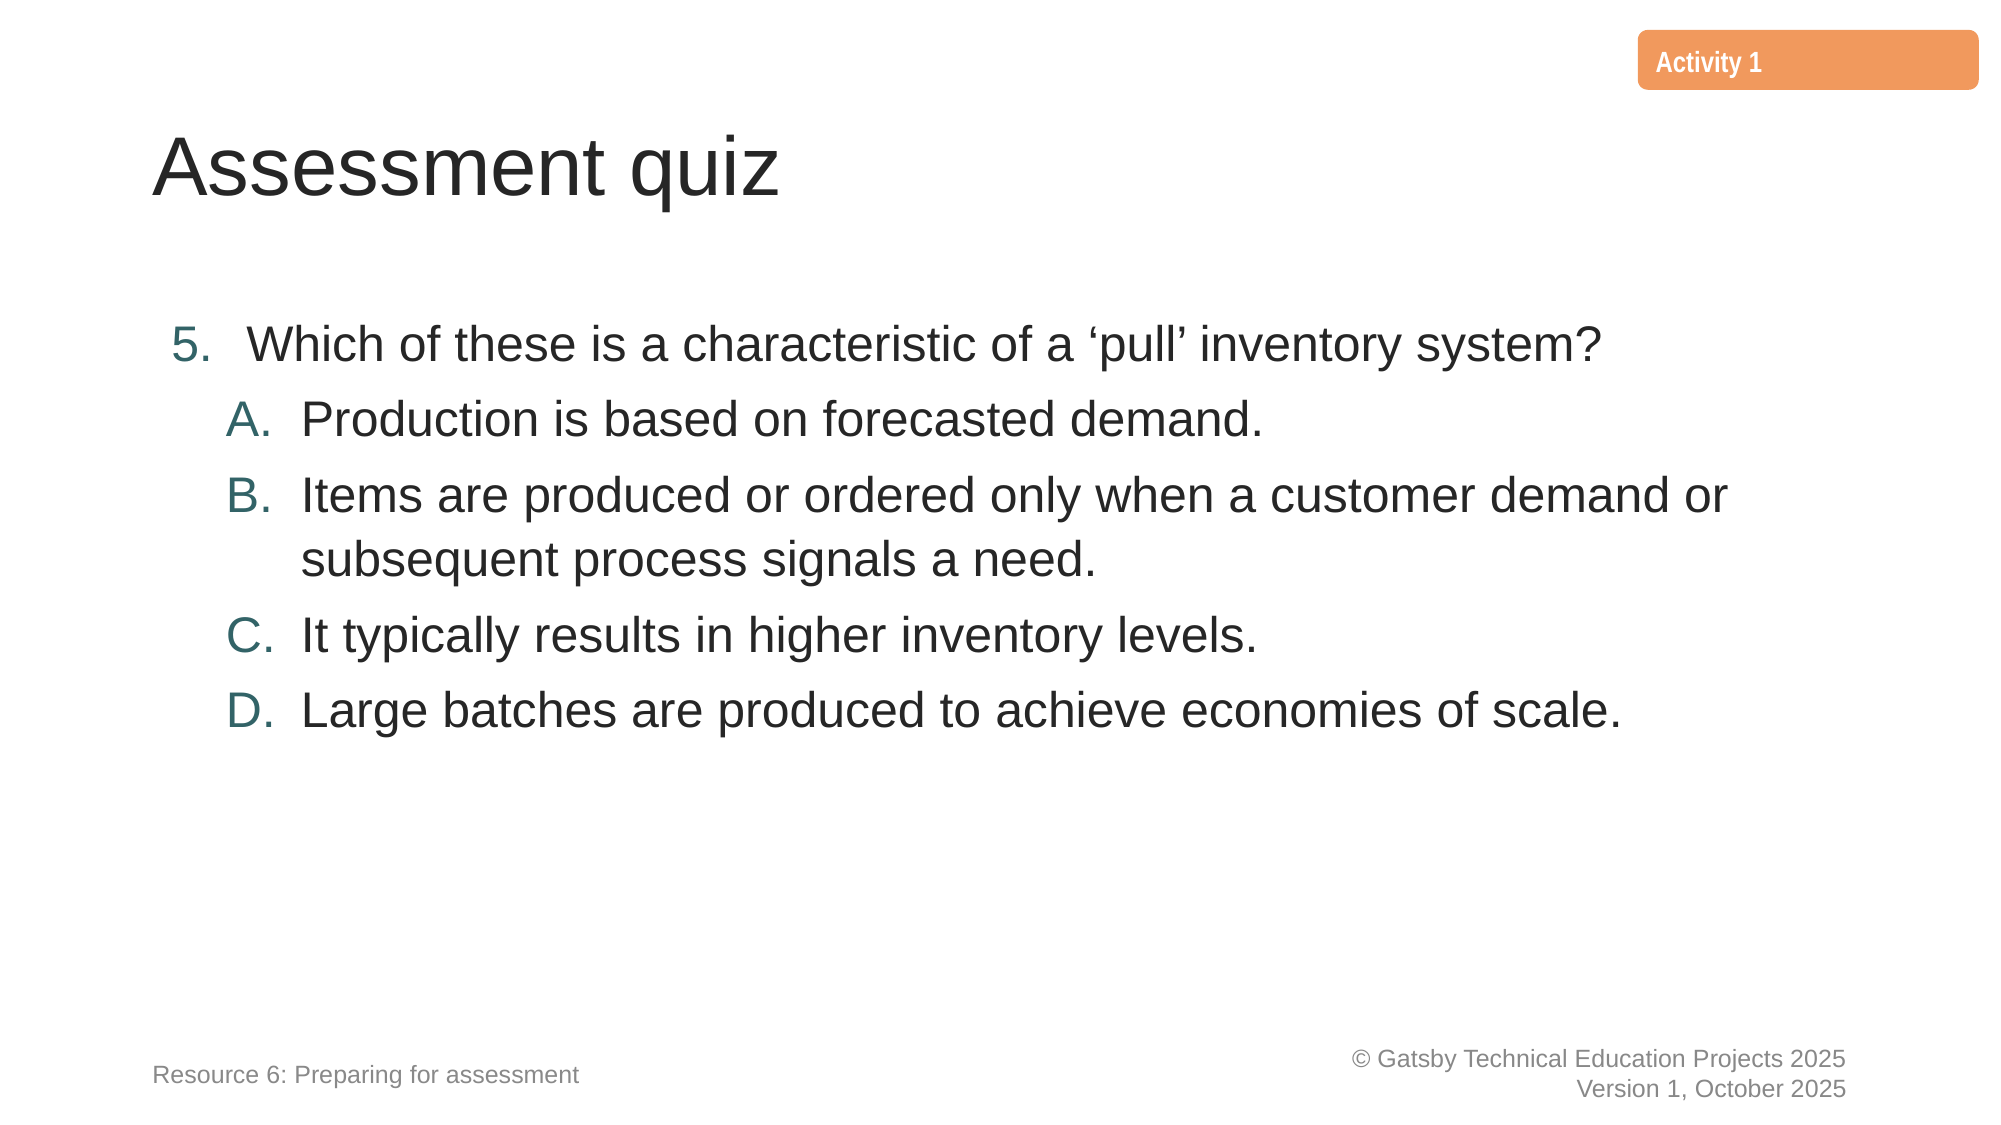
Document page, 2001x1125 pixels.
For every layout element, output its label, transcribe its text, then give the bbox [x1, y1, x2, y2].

title Assessment quiz [137, 59, 1863, 278]
list Resource 6: Preparing for assessment [137, 1042, 829, 1103]
text_box Activity 1 [1637, 29, 1979, 90]
text_box Which of these is a characteristic of a ‘pull’ inventory system? Production is based on forecasted demand. Items are produced or ordered only when a customer demand or subsequent process signals a need. It typically results in higher inventory levels. Large batches are produced to achieve economies of scale. [137, 299, 1881, 1014]
